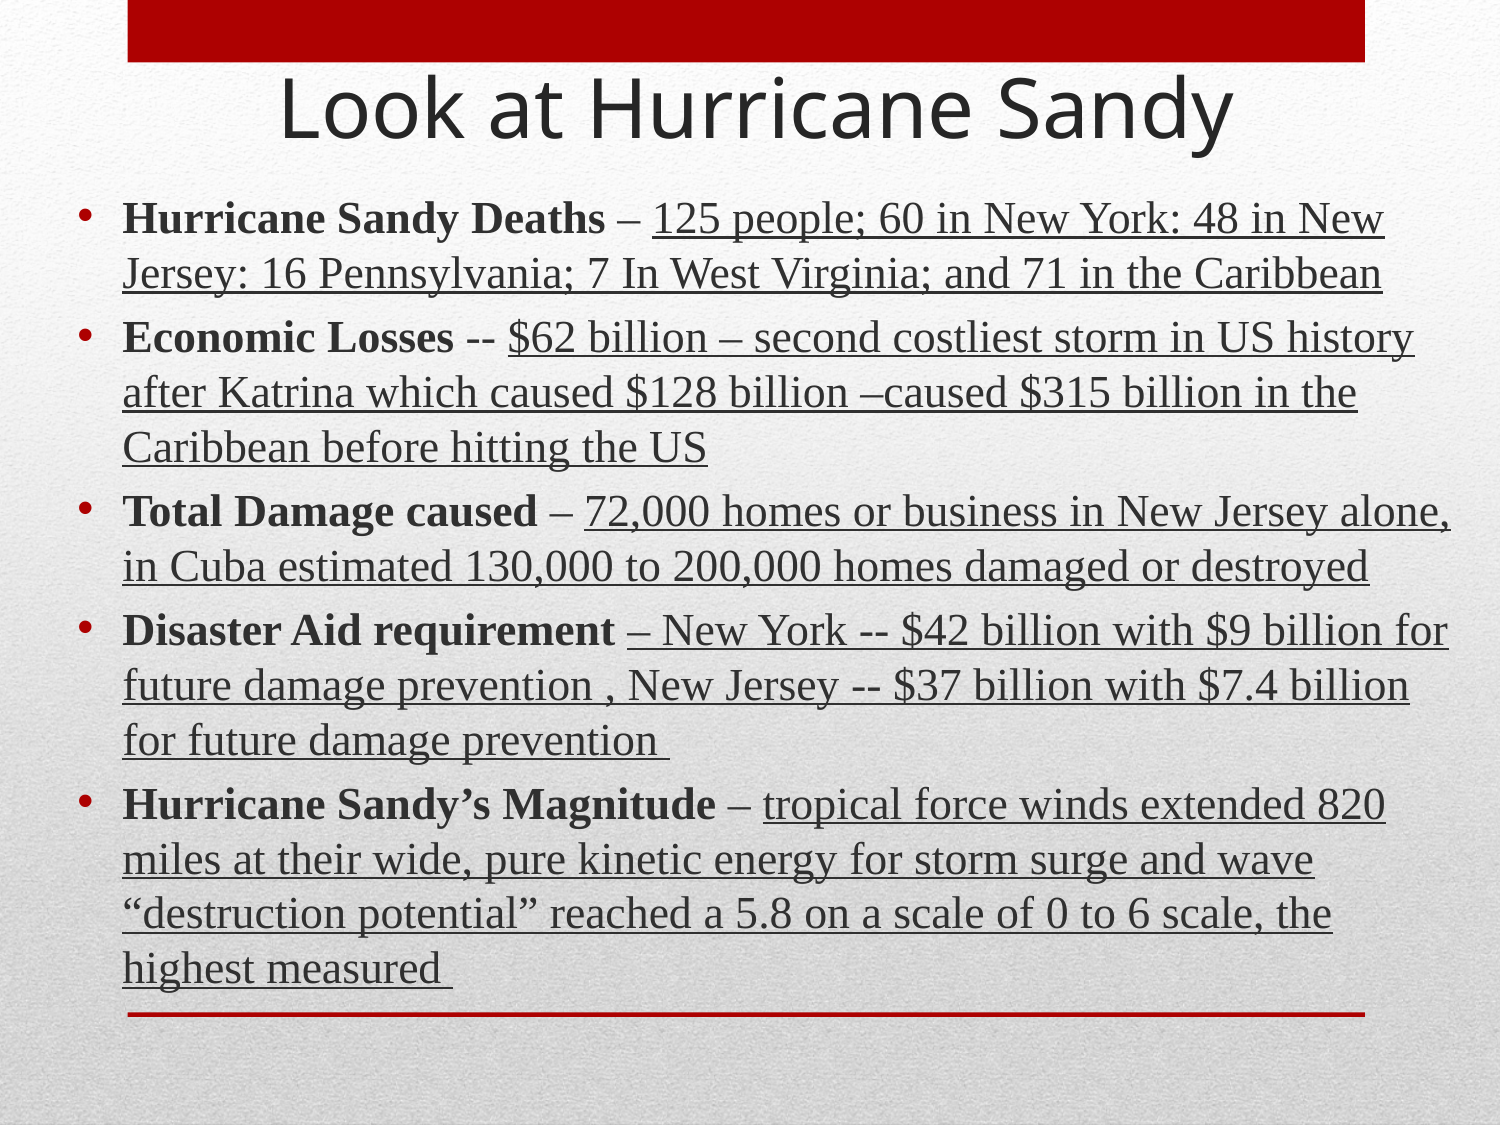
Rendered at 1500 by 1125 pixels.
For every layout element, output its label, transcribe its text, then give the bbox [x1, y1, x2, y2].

title Look at Hurricane Sandy [62, 24, 1450, 163]
list Hurricane Sandy Deaths – 125 people; 60 in New York: 48 in New Jersey: 16 Pennsylvania; 7 In West Virginia; and 71 in the Caribbean Economic Losses -- $62 billion – second costliest storm in US history after Katrina which caused $128 billion –caused $315 billion in the Caribbean before hitting the US Total Damage caused – 72,000 homes or business in New Jersey alone, in Cuba estimated 130,000 to 200,000 homes damaged or destroyed Disaster Aid requirement – New York -- $42 billion with $9 billion for future damage prevention , New Jersey -- $37 billion with $7.4 billion for future damage prevention Hurricane Sandy’s Magnitude – tropical force winds extended 820 miles at their wide, pure kinetic energy for storm surge and wave “destruction potential” reached a 5.8 on a scale of 0 to 6 scale, the highest measured [62, 174, 1475, 1006]
